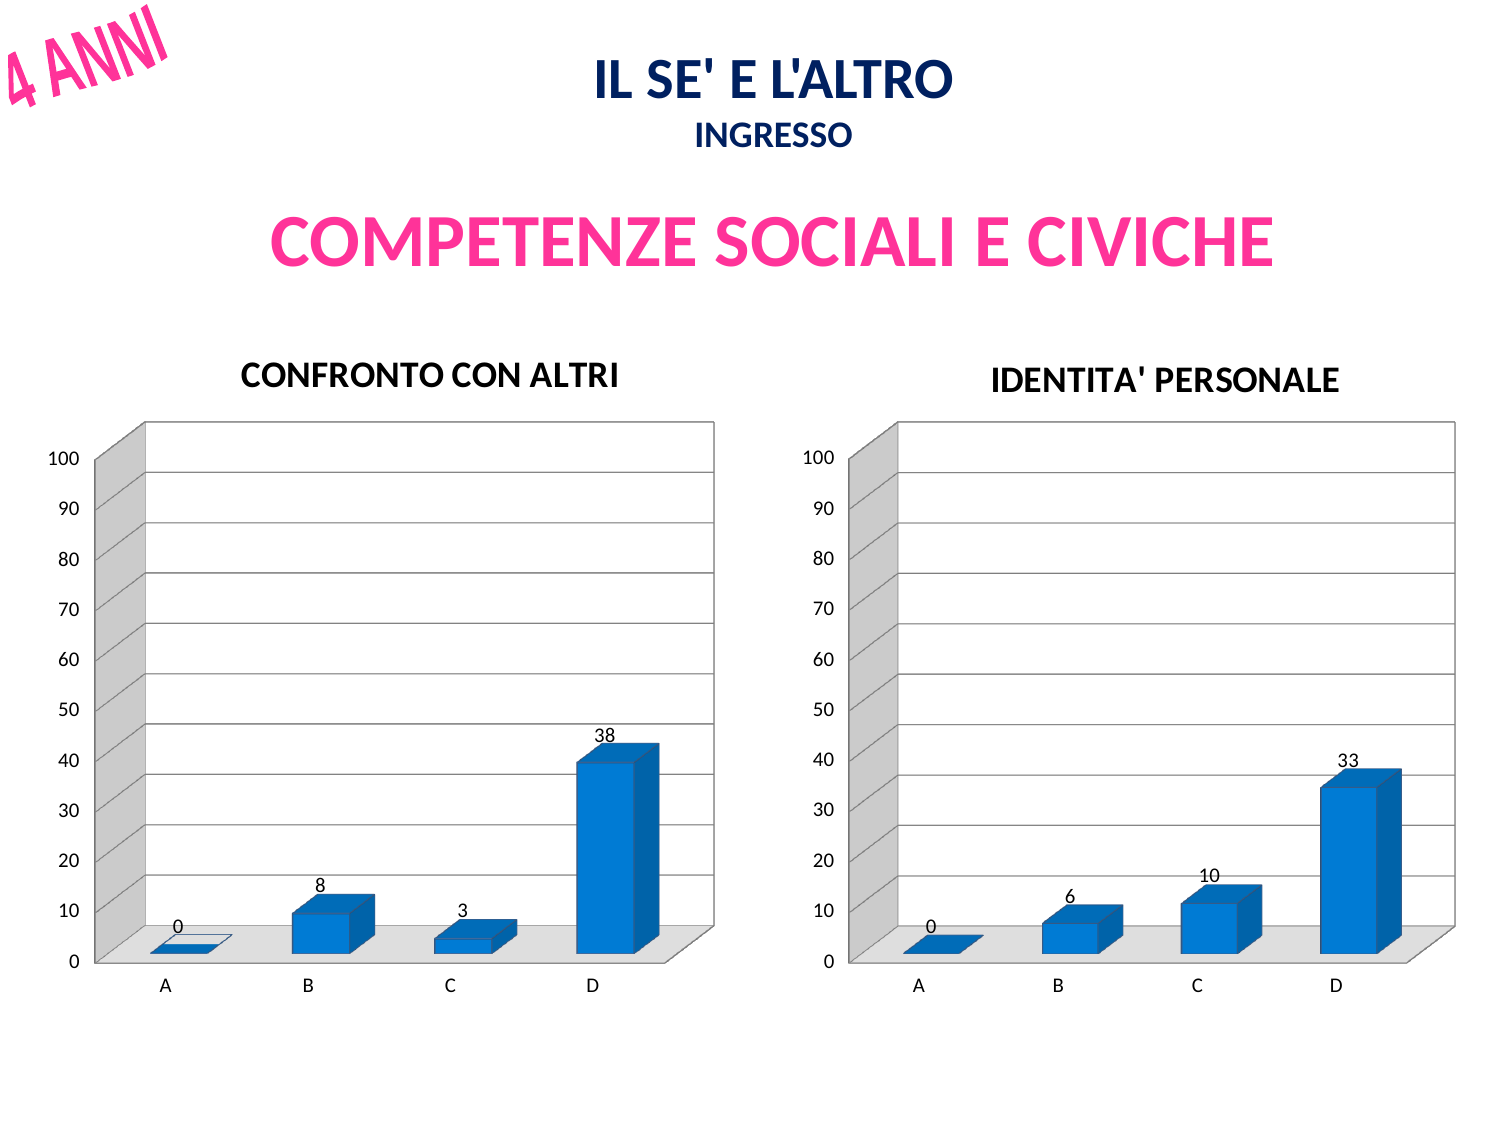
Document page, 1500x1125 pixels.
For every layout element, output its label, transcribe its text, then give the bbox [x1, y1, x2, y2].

text_box Competenze sociali e civiche [253, 184, 1294, 290]
text_box IL SE' E L'ALTRO INGRESSO [577, 33, 970, 163]
chart [785, 326, 1473, 1012]
chart [29, 326, 733, 1012]
